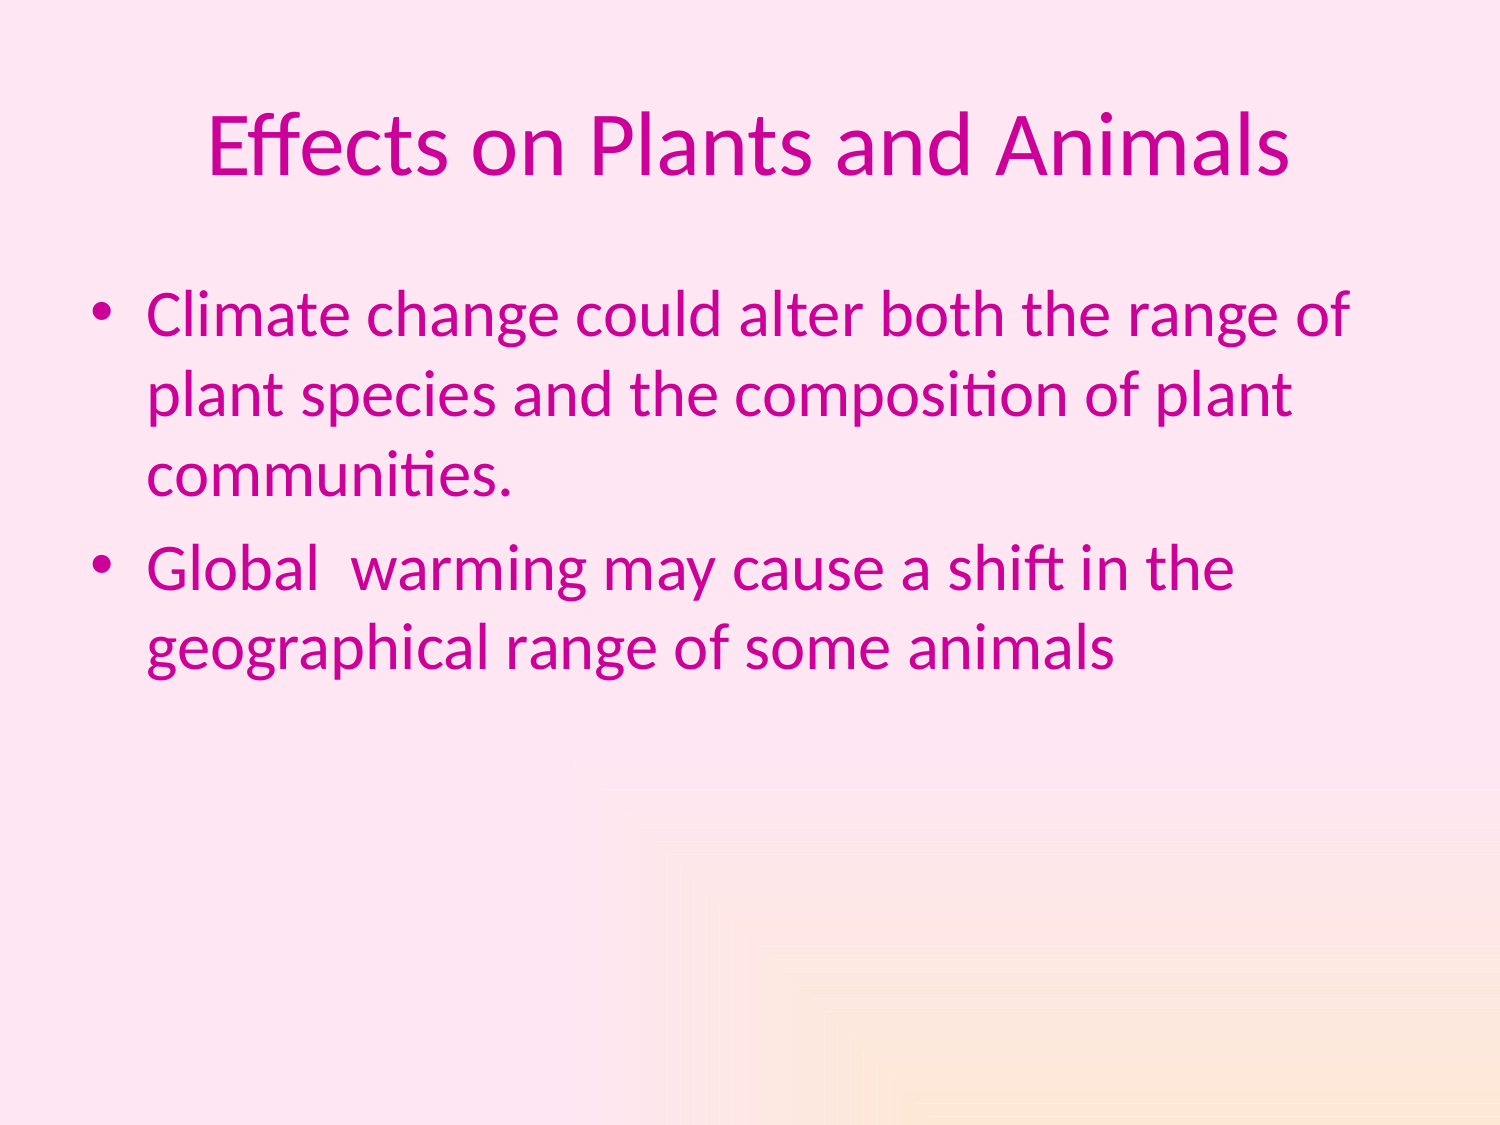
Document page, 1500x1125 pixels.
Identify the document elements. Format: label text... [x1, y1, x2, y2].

title Effects on Plants and Animals [75, 45, 1425, 233]
list Climate change could alter both the range of plant species and the composition of plant communities. Global warming may cause a shift in the geographical range of some animals [75, 262, 1425, 1005]
